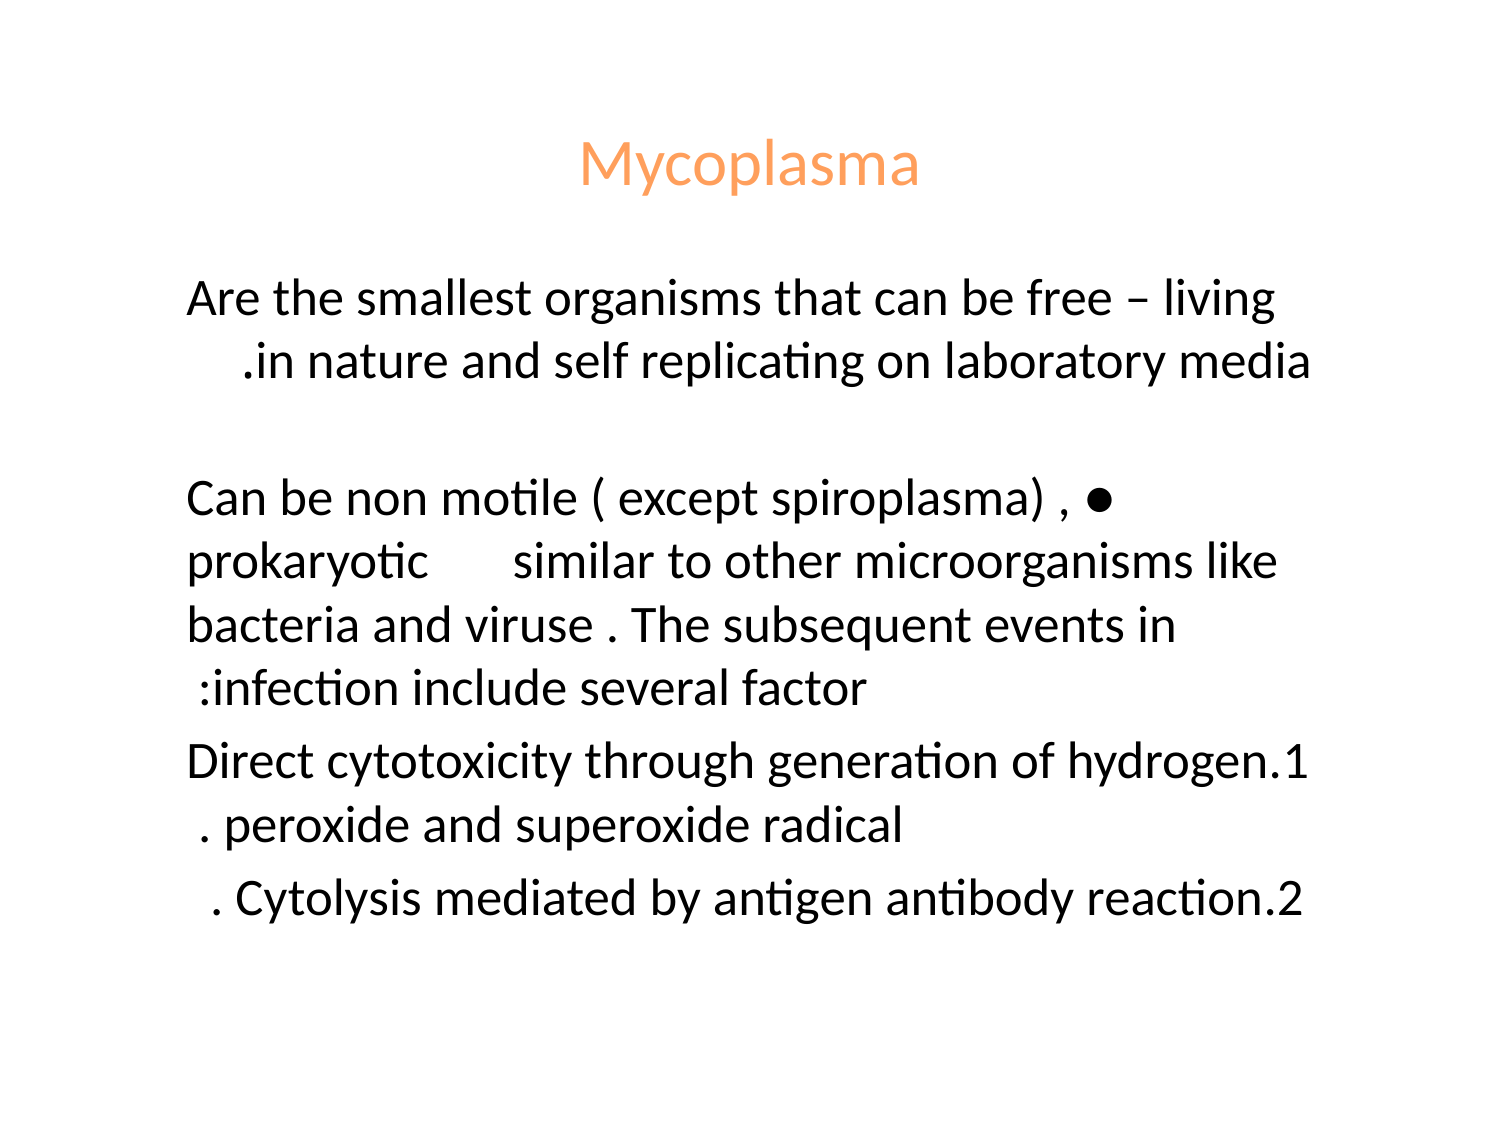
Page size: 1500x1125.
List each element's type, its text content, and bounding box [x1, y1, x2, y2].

title Mycoplasma [112, 78, 1388, 320]
subtitle Are the smallest organisms that can be free – living in nature and self replicating on laboratory media. ● Can be non motile ( except spiroplasma) , prokaryotic similar to other microorganisms like bacteria and viruse . The subsequent events in infection include several factor: 1.Direct cytotoxicity through generation of hydrogen peroxide and superoxide radical . 2.Cytolysis mediated by antigen antibody reaction . [171, 255, 1329, 965]
